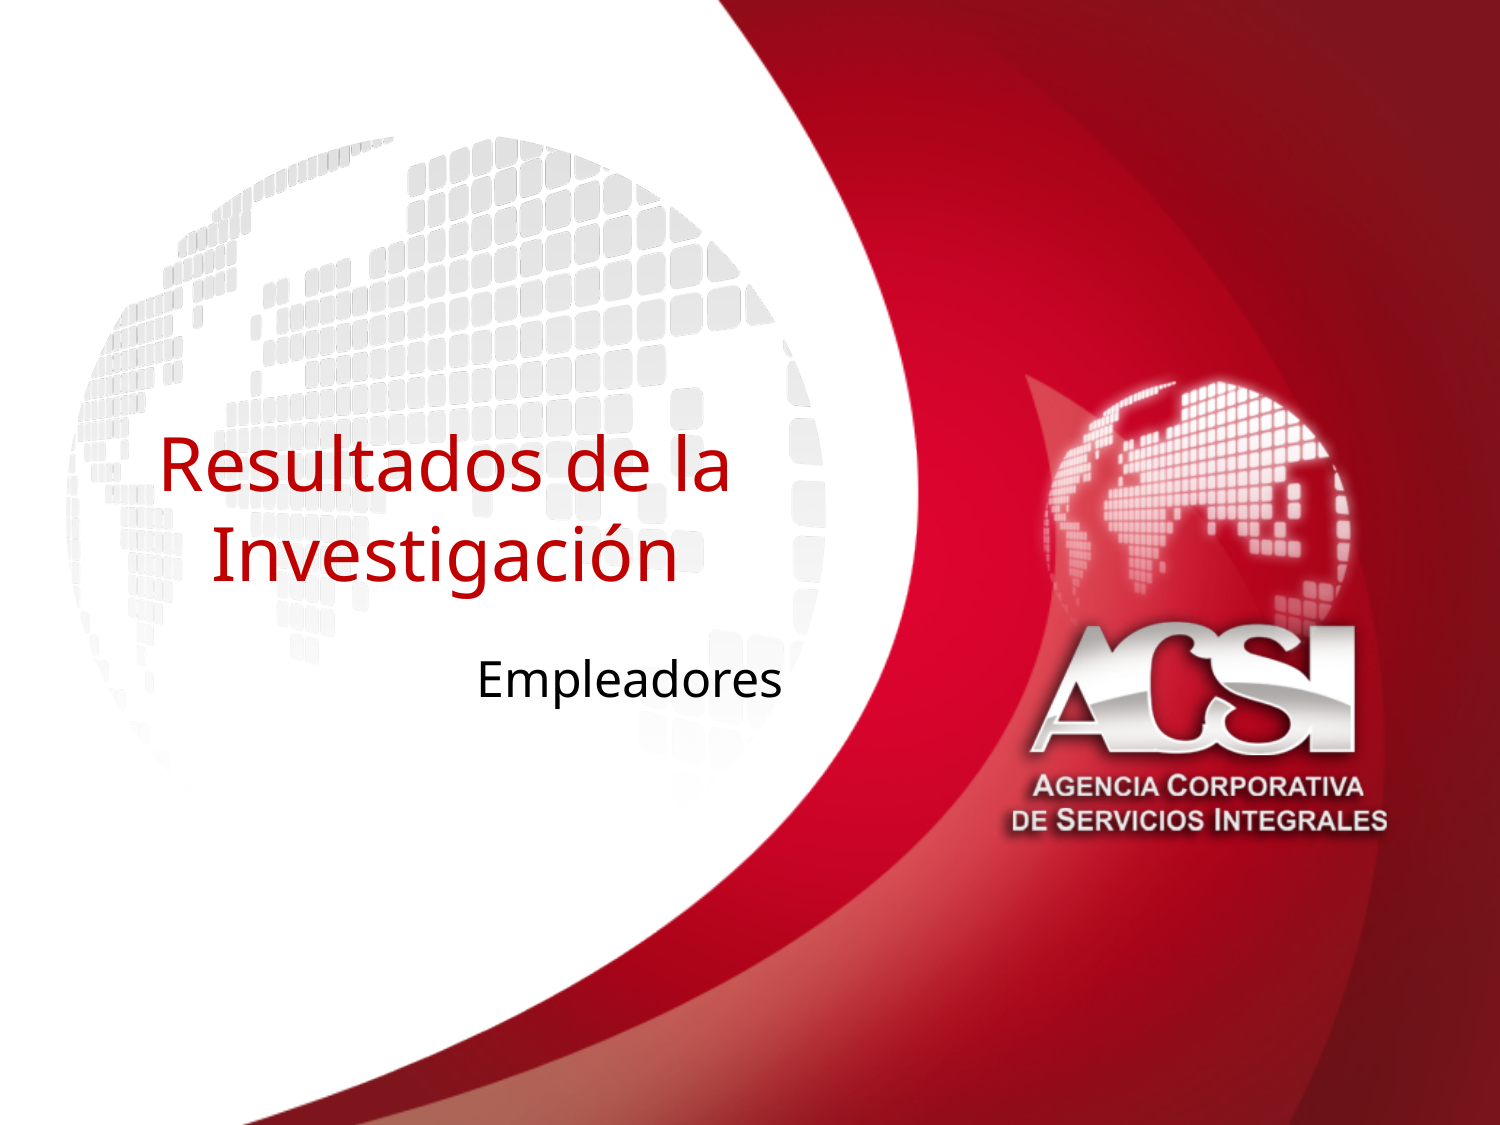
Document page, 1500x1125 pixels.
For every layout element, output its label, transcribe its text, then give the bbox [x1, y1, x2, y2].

picture [0, 0, 1500, 1125]
text_box Empleadores [0, 645, 799, 716]
text_box Resultados de la Investigación [0, 408, 911, 604]
